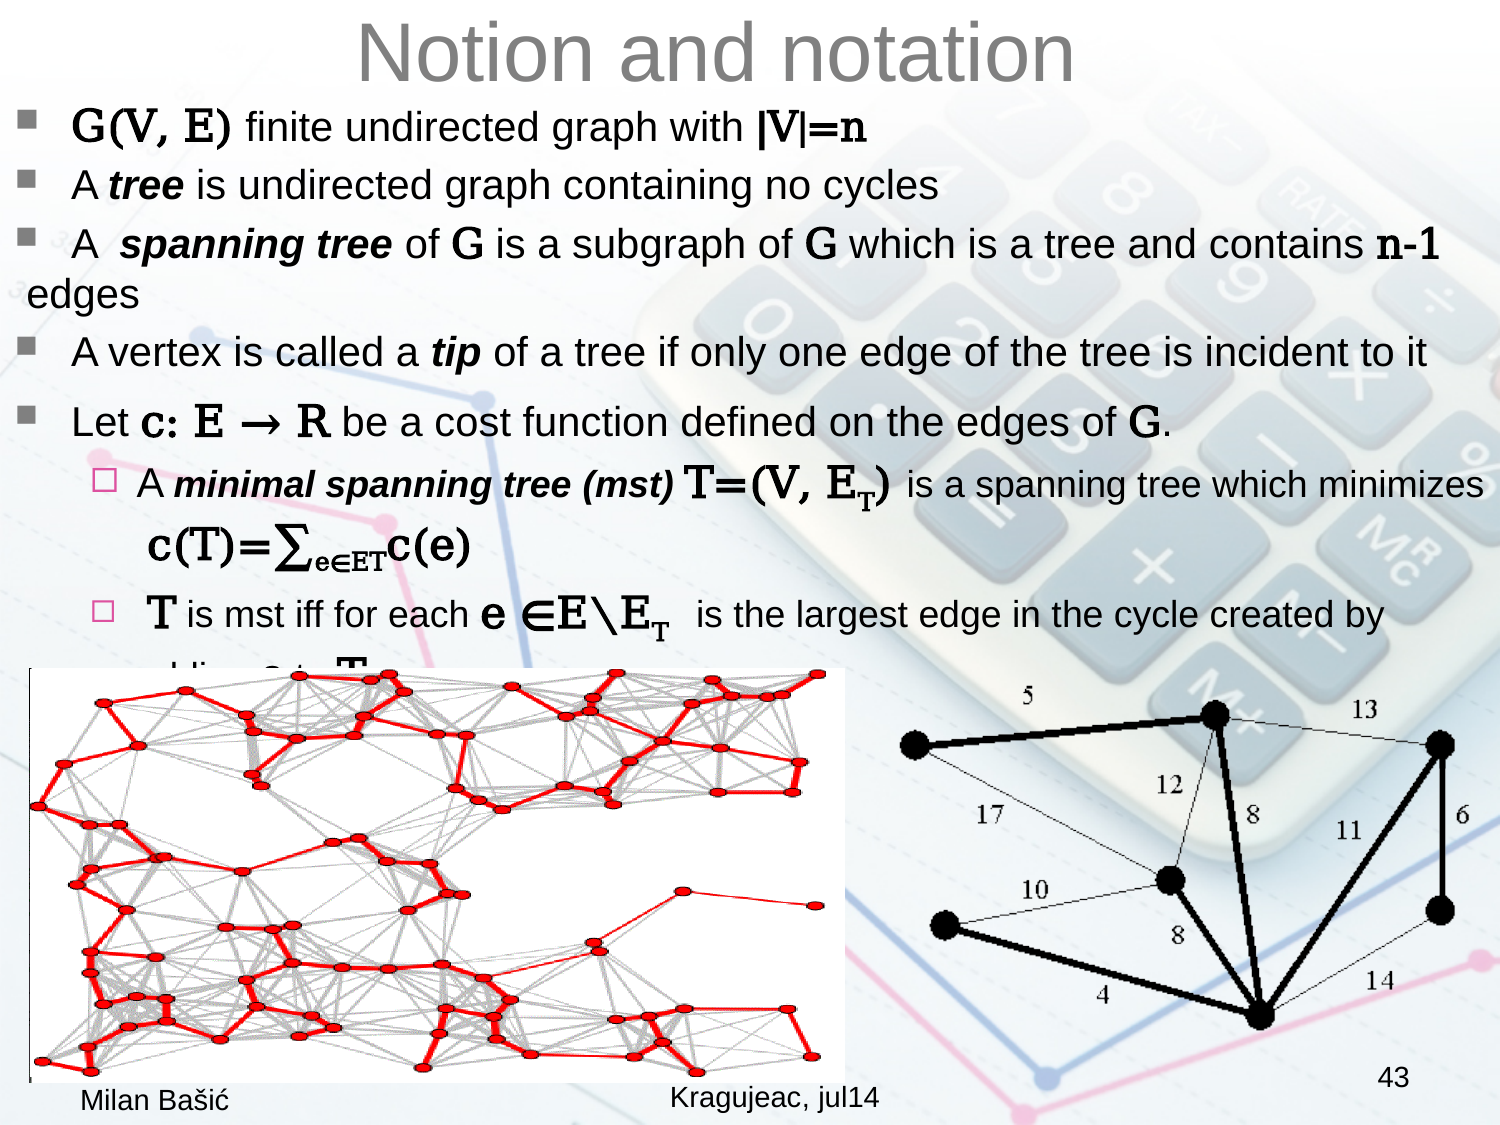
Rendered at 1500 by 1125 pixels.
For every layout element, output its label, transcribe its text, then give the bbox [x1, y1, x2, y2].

text_box Kragujeac, jul14 [479, 1070, 1071, 1122]
title Notion and notation [41, 7, 1392, 89]
text_box Let c: E → R be a cost function defined on the edges of G. A minimal spanning tree (mst) T=(V, ET) is a spanning tree which minimizes c(T)=∑e∊ETc(e) T is mst iff for each e ∊E∖ET is the largest edge in the cycle created by adding e to T [0, 385, 1500, 516]
picture [0, 516, 1500, 1125]
picture [0, 220, 1500, 385]
text_box G(V, E) finite undirected graph with |V|=n A tree is undirected graph containing no cycles A spanning tree of G is a subgraph of G which is a tree and contains n-1 edges A vertex is called a tip of a tree if only one edge of the tree is incident to it [0, 89, 1500, 220]
slide_number 43 [1074, 1058, 1426, 1103]
picture [0, 0, 1500, 89]
slide_number Milan Bašić [64, 1091, 416, 1125]
